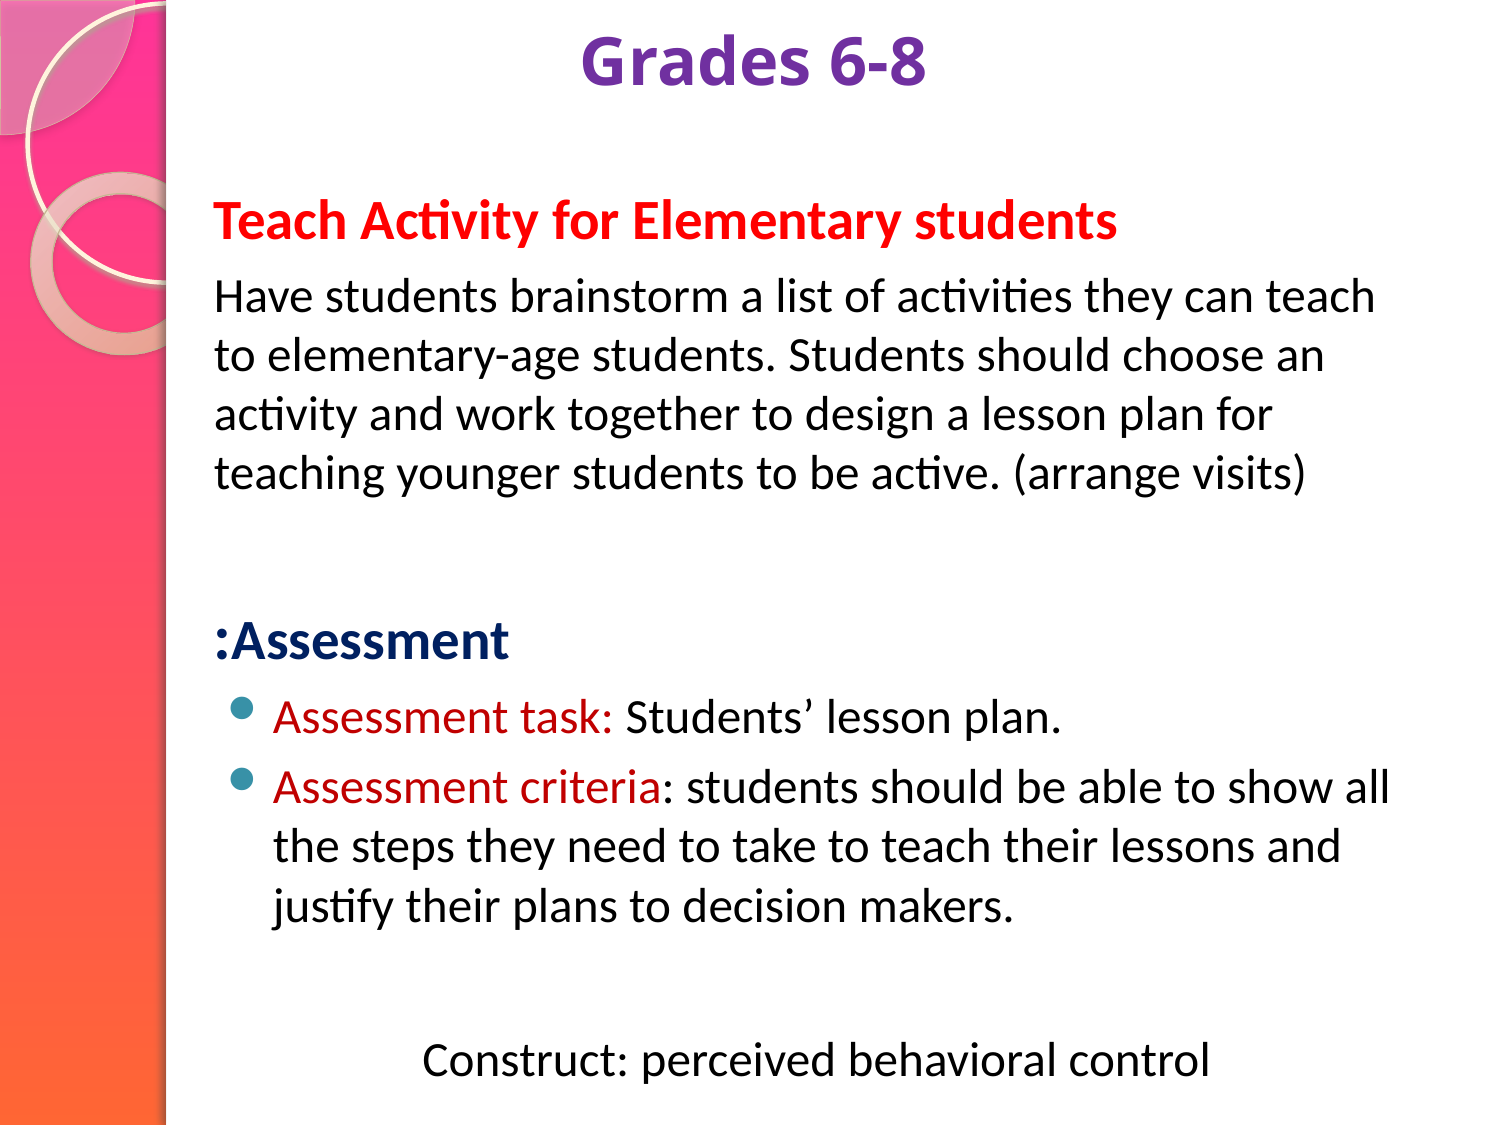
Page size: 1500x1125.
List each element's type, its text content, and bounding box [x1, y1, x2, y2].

list Teach Activity for Elementary students Have students brainstorm a list of activities they can teach to elementary-age students. Students should choose an activity and work together to design a lesson plan for teaching younger students to be active. (arrange visits) Assessment: Assessment task: Students’ lesson plan. Assessment criteria: students should be able to show all the steps they need to take to teach their lessons and justify their plans to decision makers. Construct: perceived behavioral control [199, 175, 1425, 1102]
title Grades 6-8 [70, 0, 1421, 153]
